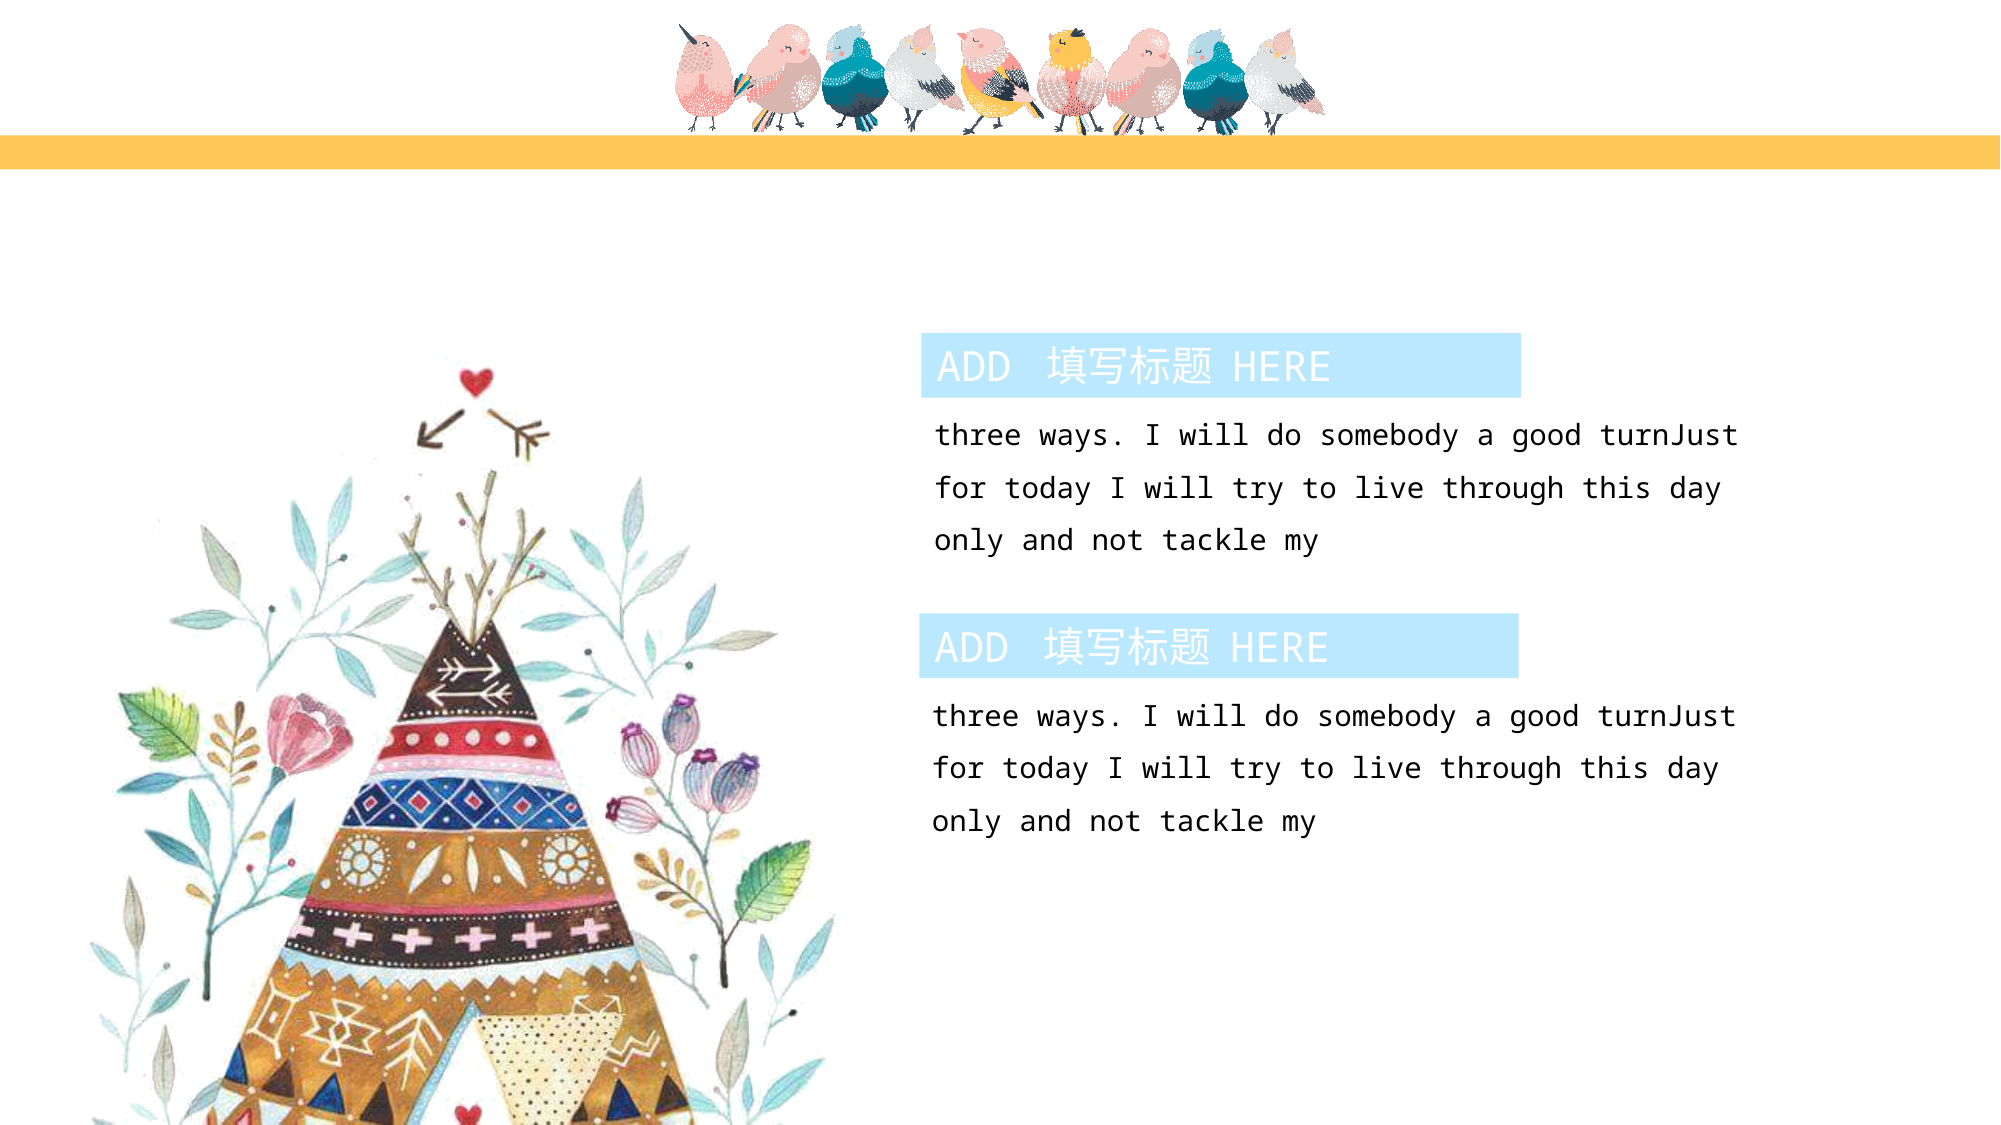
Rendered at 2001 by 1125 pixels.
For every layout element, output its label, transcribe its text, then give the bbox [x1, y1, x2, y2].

text_box [0, 134, 2000, 171]
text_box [674, 24, 1325, 136]
text_box ADD 填写标题 HERE [919, 613, 1519, 679]
text_box three ways. I will do somebody a good turnJust for today I will try to live through this day only and not tackle my [917, 672, 1787, 845]
picture [26, 332, 896, 1125]
text_box ADD 填写标题 HERE [921, 332, 1521, 398]
text_box three ways. I will do somebody a good turnJust for today I will try to live through this day only and not tackle my [919, 391, 1789, 564]
